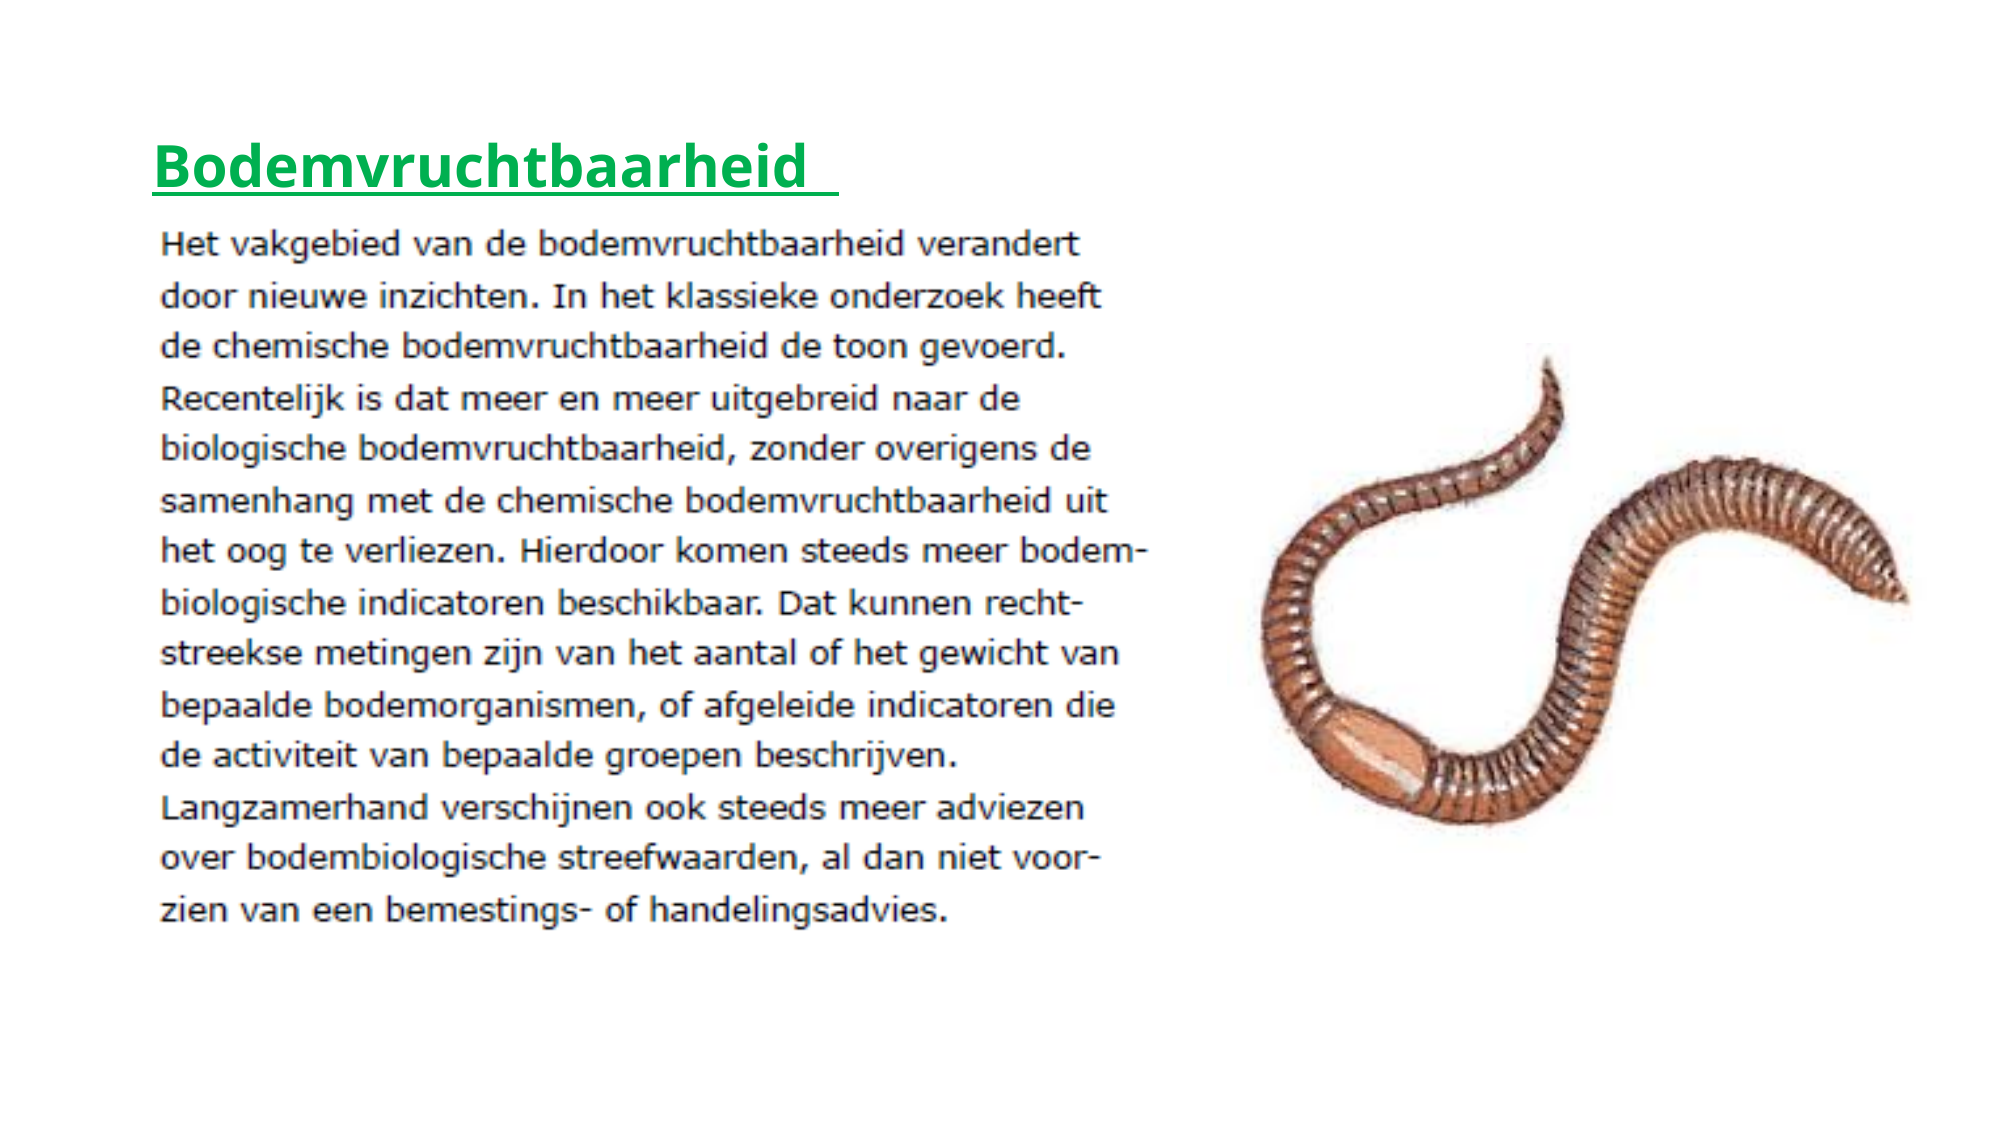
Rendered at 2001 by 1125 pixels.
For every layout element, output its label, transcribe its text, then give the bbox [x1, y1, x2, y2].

title Bodemvruchtbaarheid [137, 59, 1863, 278]
picture [153, 217, 1178, 946]
picture [1227, 343, 1940, 853]
